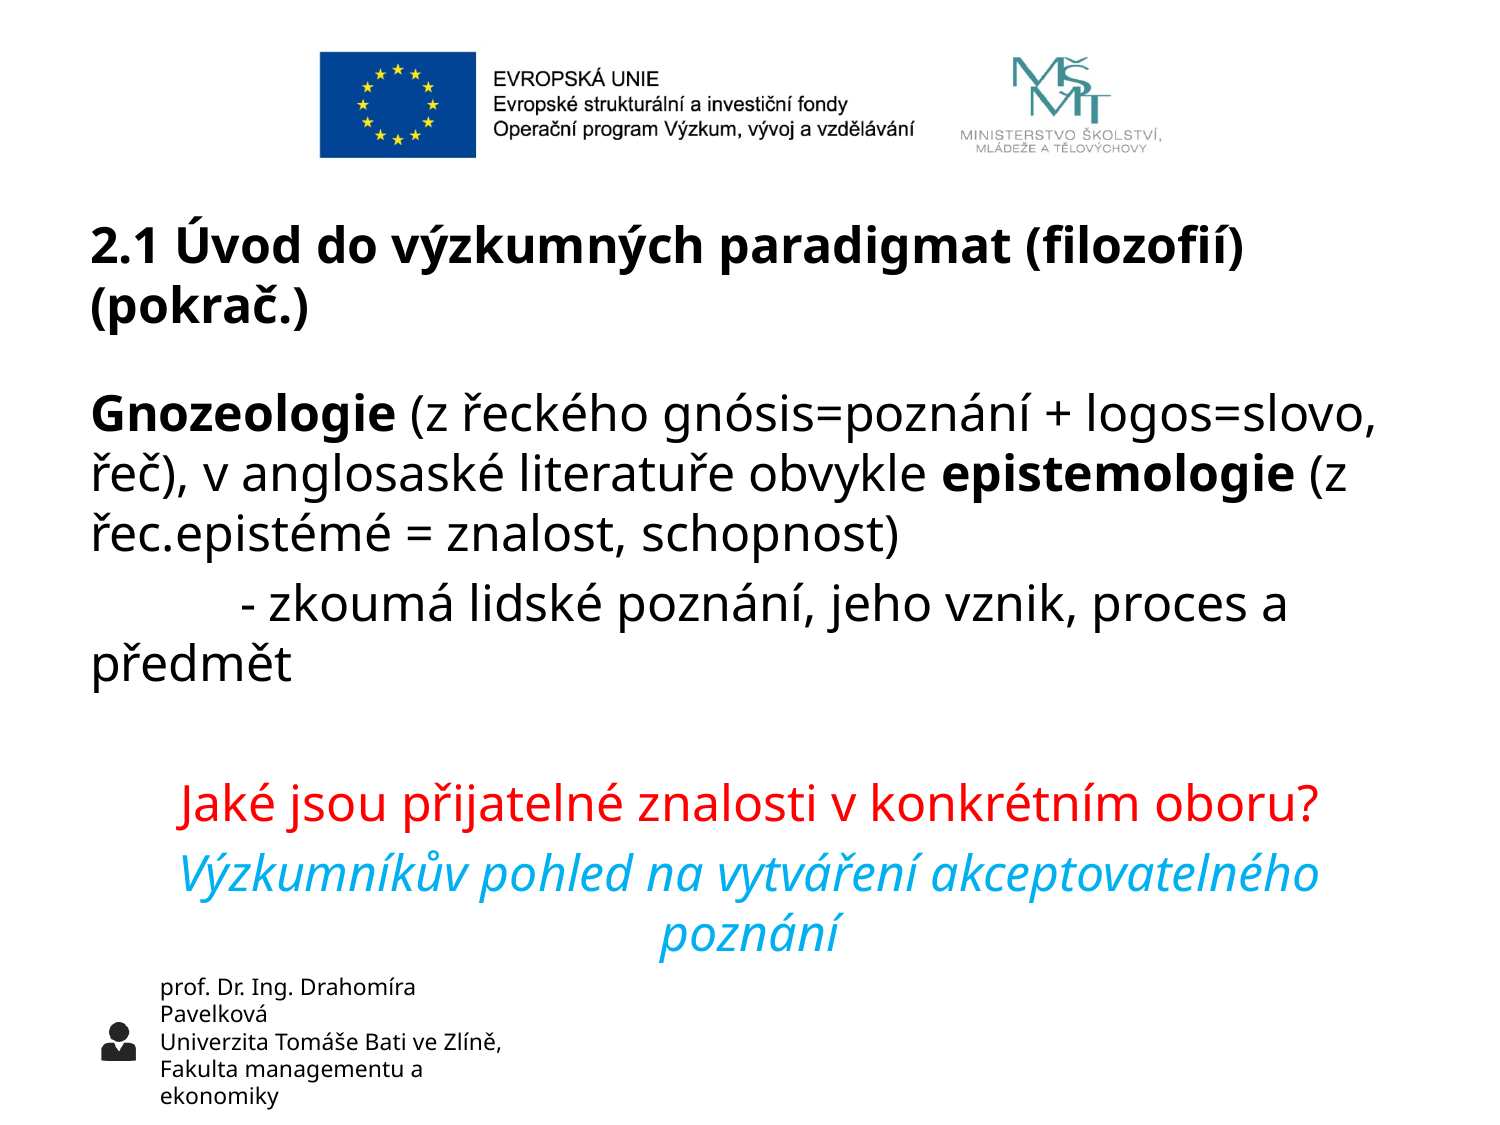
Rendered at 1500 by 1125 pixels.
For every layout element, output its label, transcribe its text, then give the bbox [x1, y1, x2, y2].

title 2.1 Úvod do výzkumných paradigmat (filozofií) (pokrač.) [75, 185, 1447, 362]
picture [101, 1021, 136, 1062]
picture [267, 0, 1213, 210]
footer prof. Dr. Ing. Drahomíra Pavelková Univerzita Tomáše Bati ve Zlíně, Fakulta managementu a ekonomiky [145, 999, 526, 1083]
list Gnozeologie (z řeckého gnósis=poznání + logos=slovo, řeč), v anglosaské literatuře obvykle epistemologie (z řec.epistémé = znalost, schopnost) - zkoumá lidské poznání, jeho vznik, proces a předmět Jaké jsou přijatelné znalosti v konkrétním oboru? Výzkumníkův pohled na vytváření akceptovatelného poznání [75, 304, 1425, 965]
